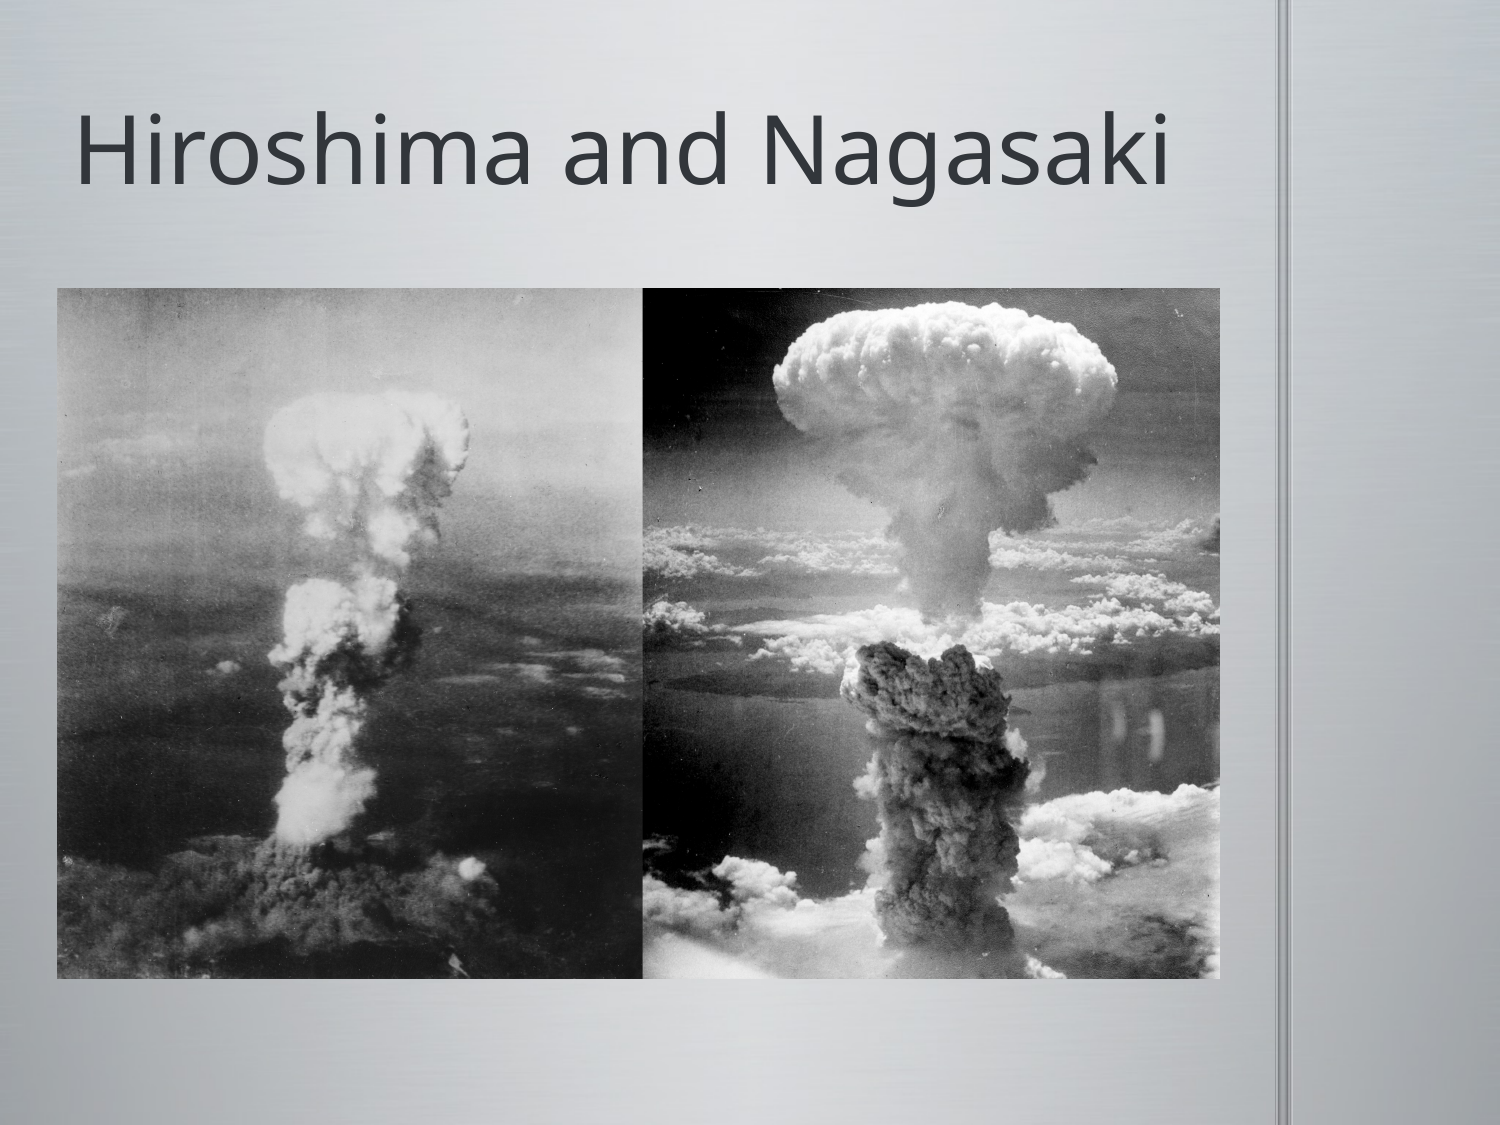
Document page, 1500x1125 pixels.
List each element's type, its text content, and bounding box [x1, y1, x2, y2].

picture [0, 0, 1500, 1125]
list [56, 261, 1221, 1006]
title Hiroshima and Nagasaki [57, 86, 1220, 207]
